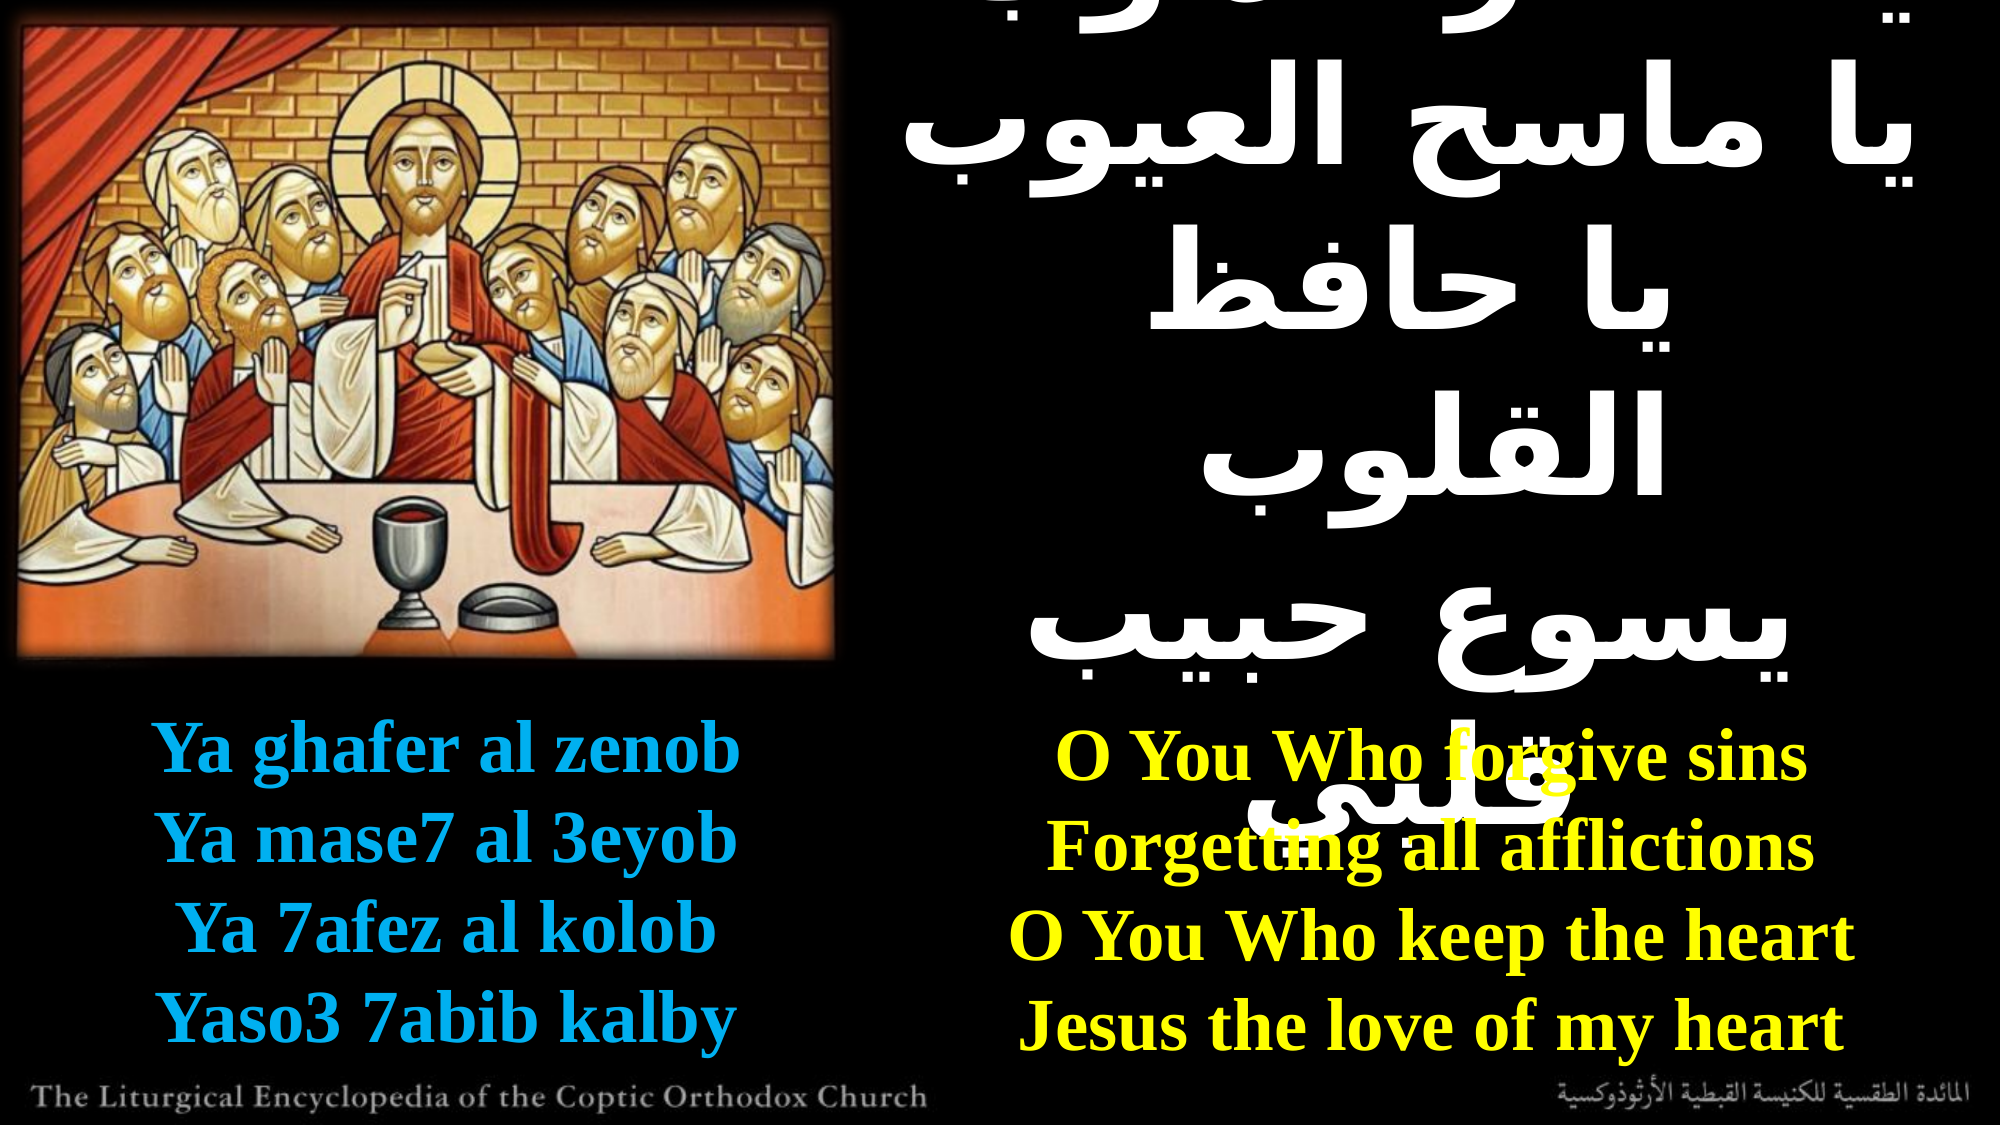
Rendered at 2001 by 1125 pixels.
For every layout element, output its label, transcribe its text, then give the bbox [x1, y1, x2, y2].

text_box يا غافر الذنوب يا ماسح العيوب يا حافظ القلوب يسوع حبيب قلبي [874, 0, 1948, 860]
text_box O You Who forgive sins Forgetting all afflictions O You Who keep the heart Jesus the love of my heart [894, 698, 1968, 1076]
text_box Ya ghafer al zenob Ya mase7 al 3eyob Ya 7afez al kolob Yaso3 7abib kalby [21, 689, 872, 1051]
picture [0, 0, 2000, 1125]
